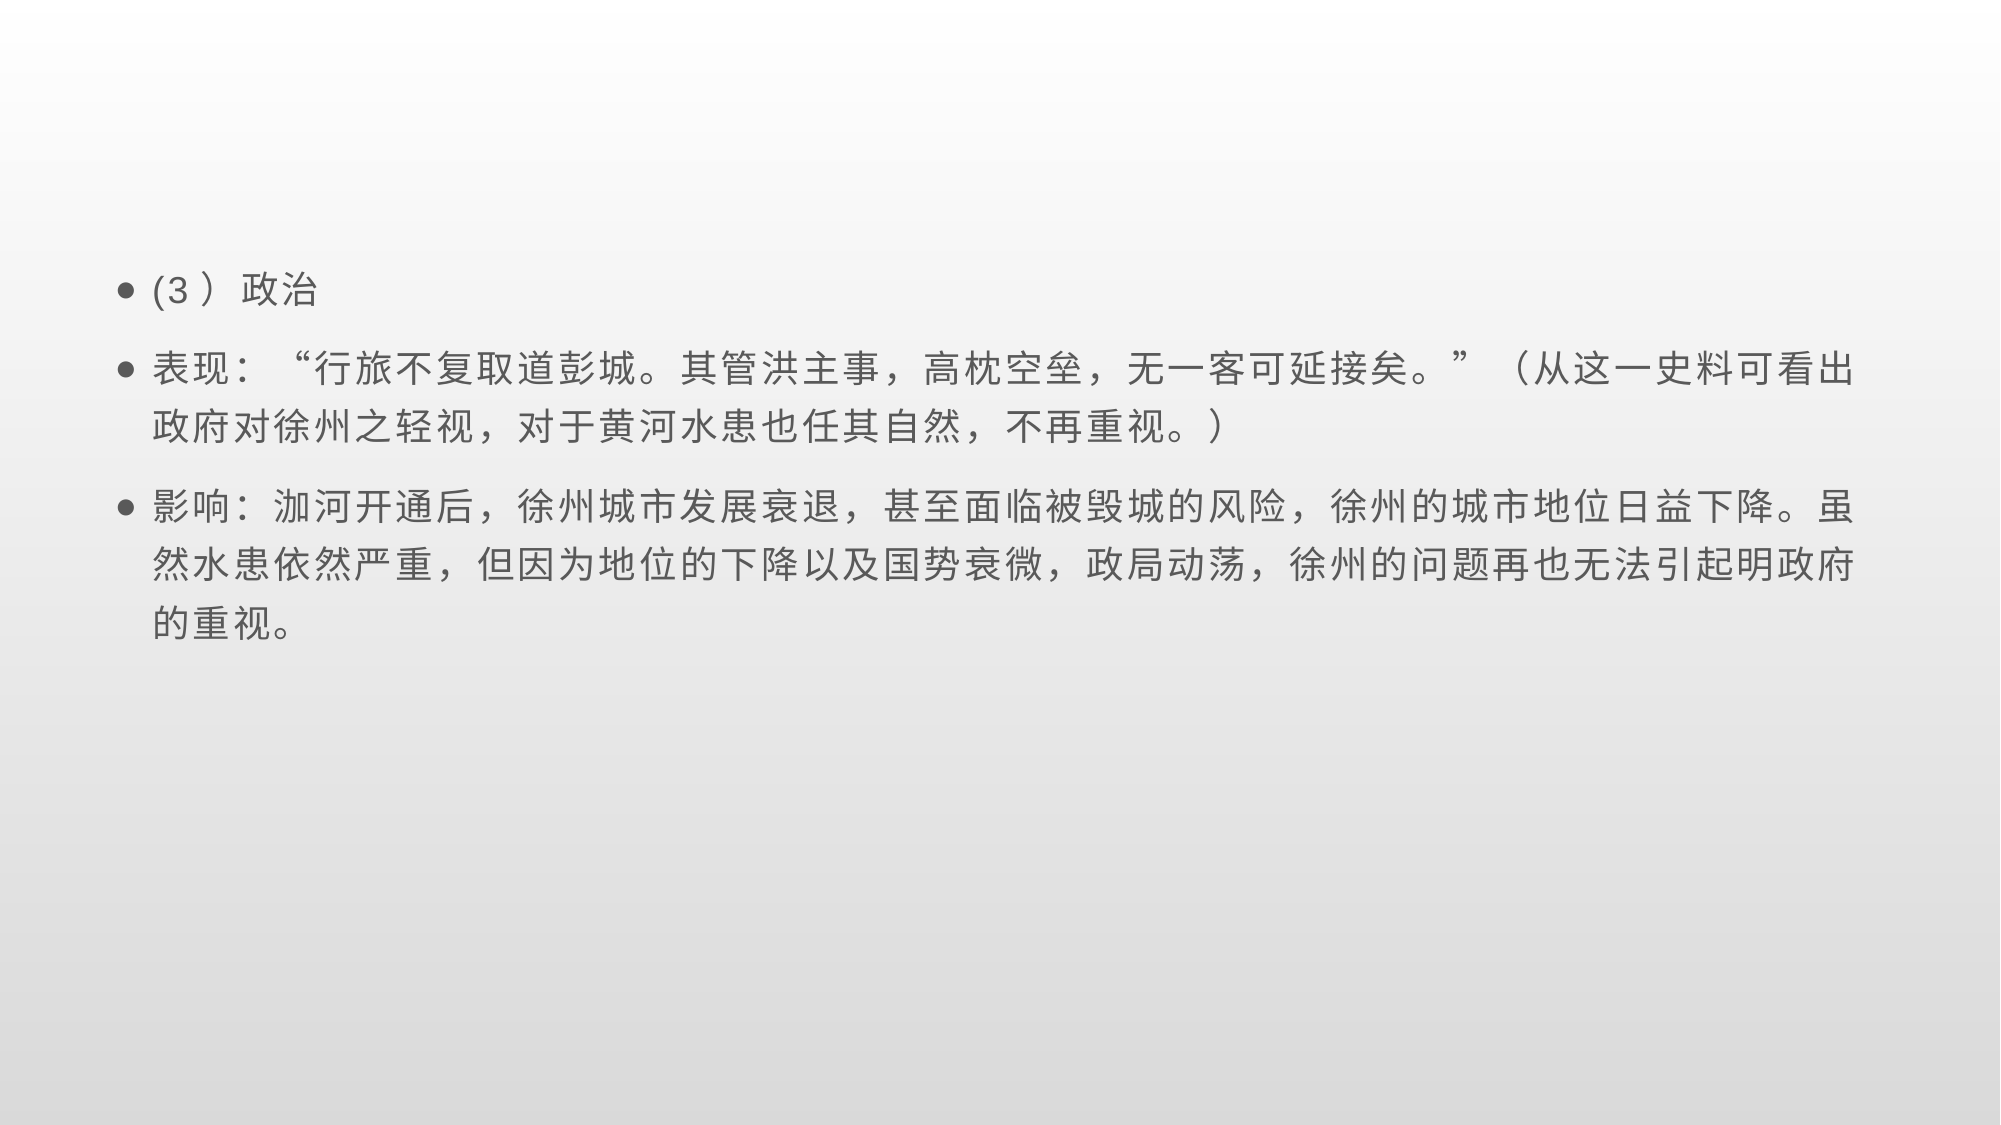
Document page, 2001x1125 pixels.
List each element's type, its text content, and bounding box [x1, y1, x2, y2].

list (3）政治 表现：“行旅不复取道彭城。其管洪主事，高枕空垒，无一客可延接矣。”（从这一史料可看出政府对徐州之轻视，对于黄河水患也任其自然，不再重视。） 影响：泇河开通后，徐州城市发展衰退，甚至面临被毁城的风险，徐州的城市地位日益下降。虽然水患依然严重，但因为地位的下降以及国势衰微，政局动荡，徐州的问题再也无法引起明政府的重视。 [99, 244, 1900, 1026]
